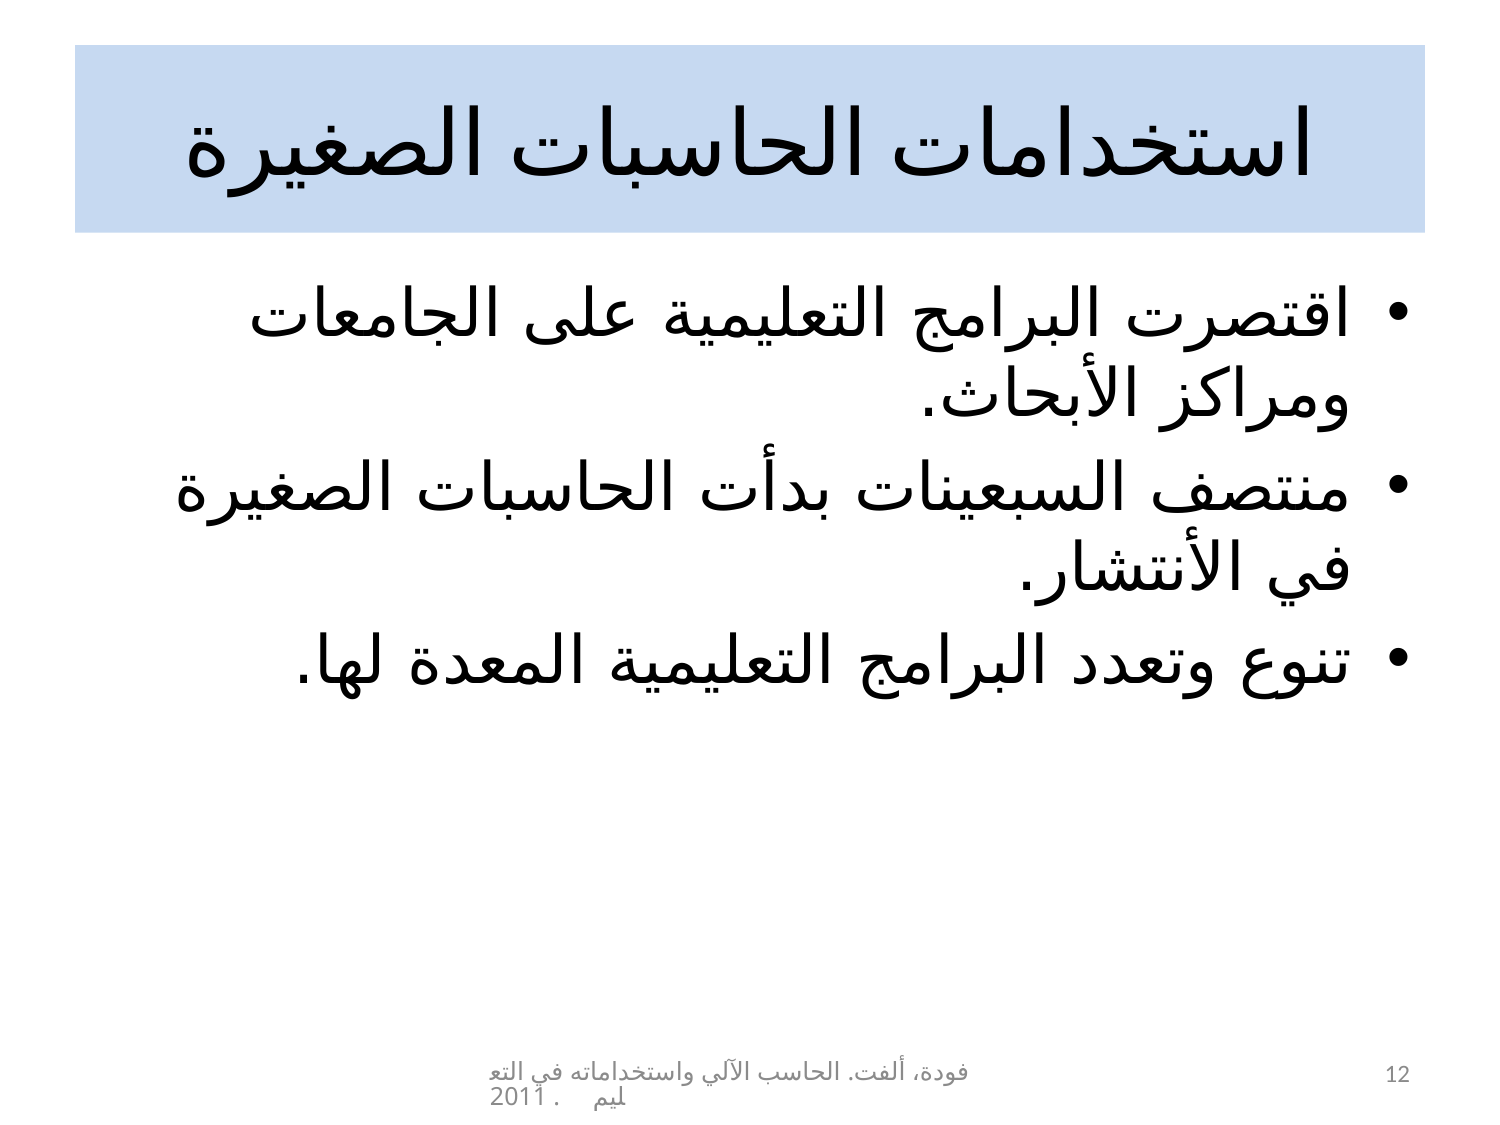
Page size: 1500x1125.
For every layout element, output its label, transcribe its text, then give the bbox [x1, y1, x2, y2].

slide_number 12 [1074, 1042, 1425, 1103]
title استخدامات الحاسبات الصغيرة [75, 45, 1425, 233]
list اقتصرت البرامج التعليمية على الجامعات ومراكز الأبحاث. منتصف السبعينات بدأت الحاسبات الصغيرة في الأنتشار. تنوع وتعدد البرامج التعليمية المعدة لها. [75, 262, 1425, 1005]
footer فودة، ألفت. الحاسب الآلي واستخداماته في التعليم. 2011 [474, 1042, 988, 1103]
